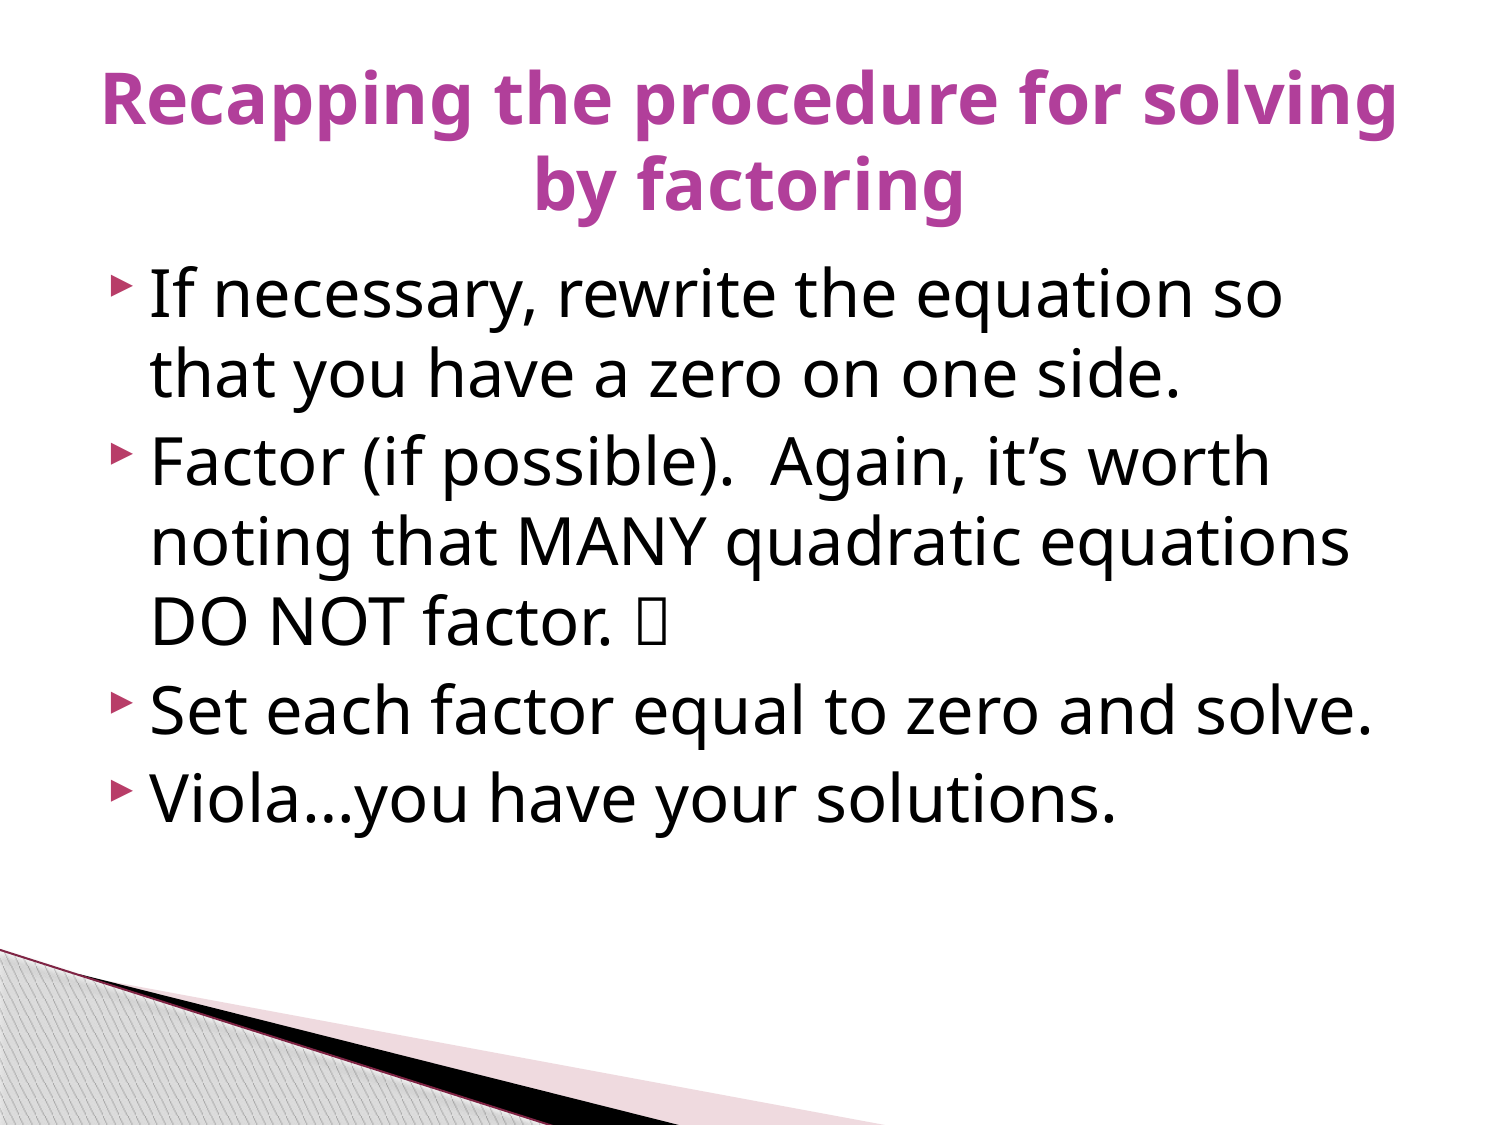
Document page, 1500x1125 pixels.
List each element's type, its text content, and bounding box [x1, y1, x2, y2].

list If necessary, rewrite the equation so that you have a zero on one side. Factor (if possible). Again, it’s worth noting that MANY quadratic equations DO NOT factor.  Set each factor equal to zero and solve. Viola…you have your solutions. [75, 243, 1425, 986]
title Recapping the procedure for solving by factoring [75, 45, 1425, 233]
